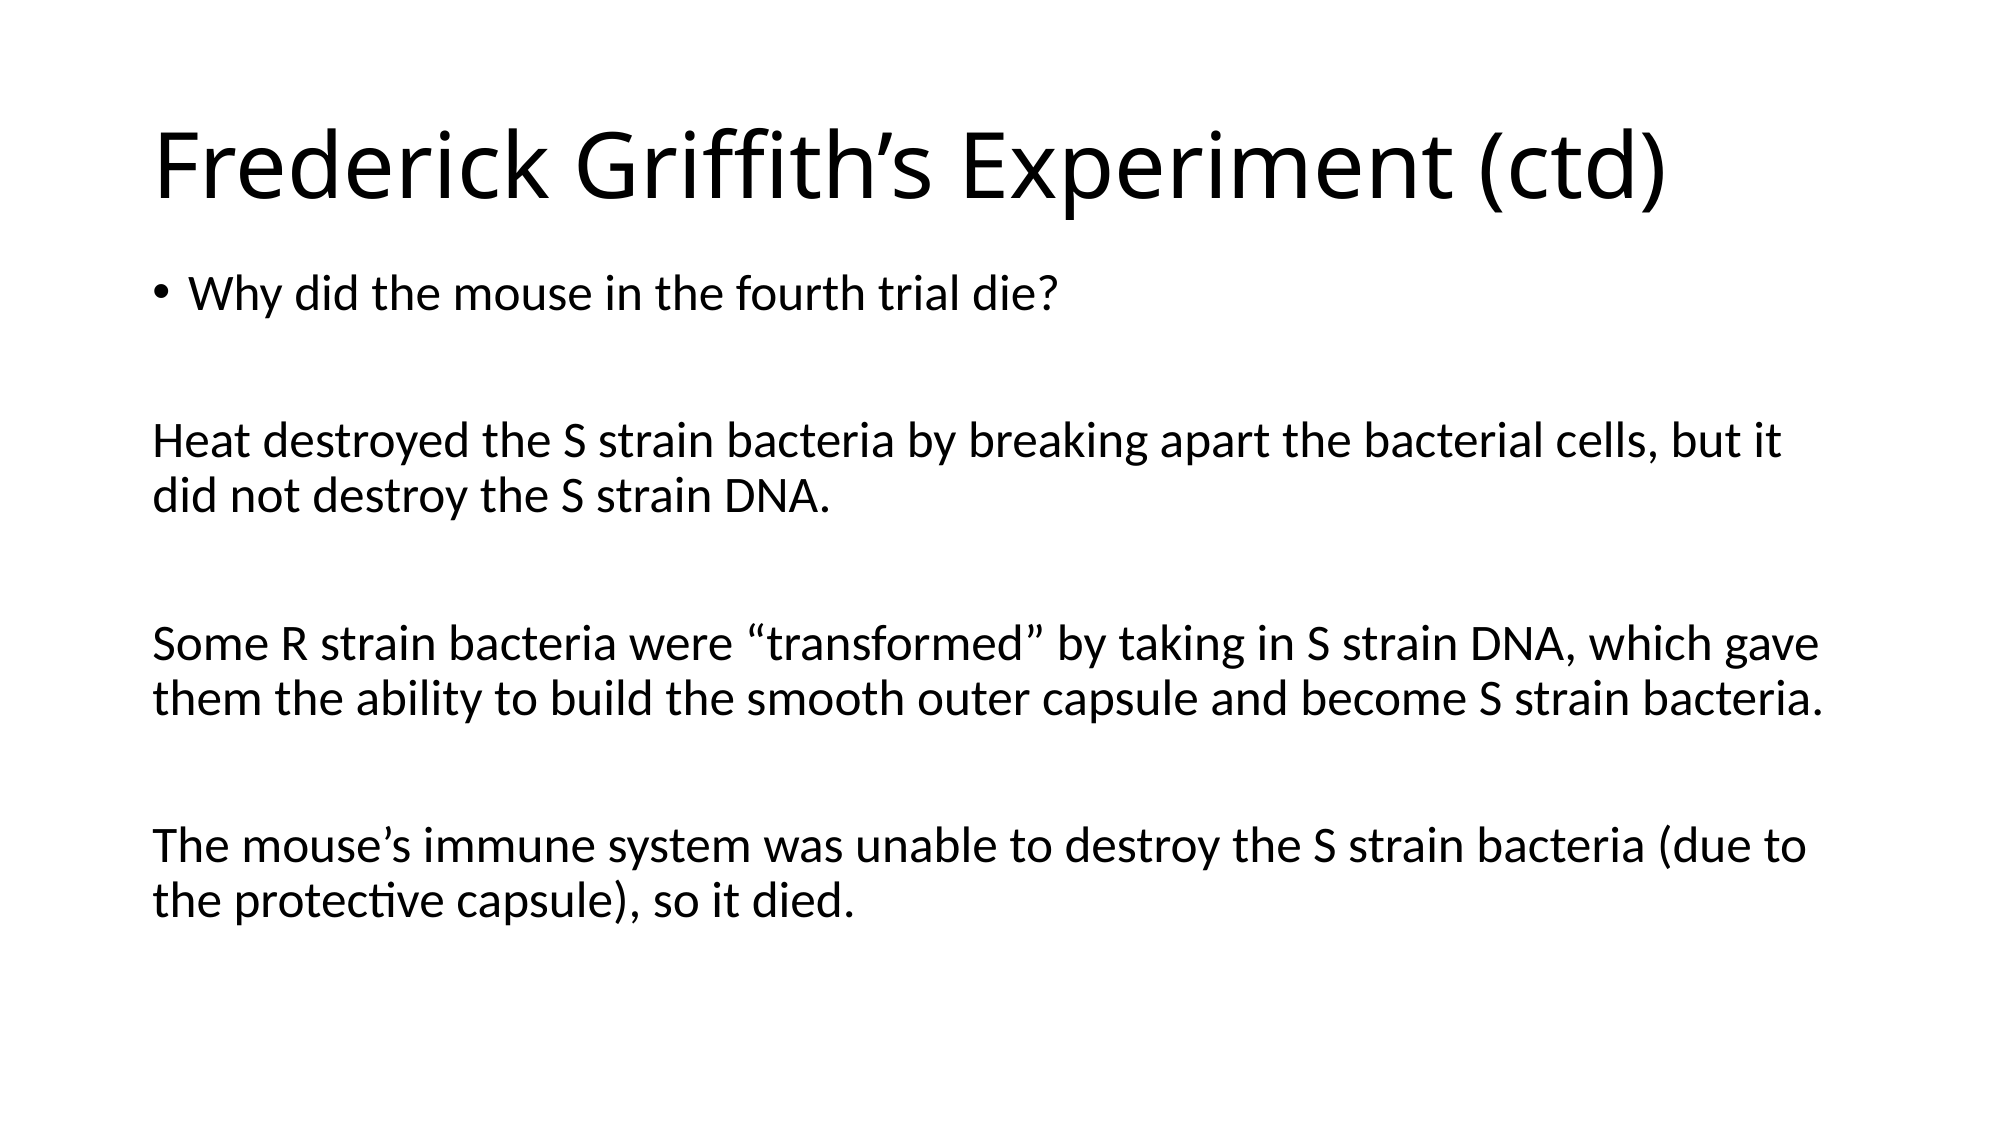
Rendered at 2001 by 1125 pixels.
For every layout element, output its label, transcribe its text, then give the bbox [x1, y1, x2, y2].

list Why did the mouse in the fourth trial die? Heat destroyed the S strain bacteria by breaking apart the bacterial cells, but it did not destroy the S strain DNA. Some R strain bacteria were “transformed” by taking in S strain DNA, which gave them the ability to build the smooth outer capsule and become S strain bacteria. The mouse’s immune system was unable to destroy the S strain bacteria (due to the protective capsule), so it died. [137, 258, 1863, 973]
title Frederick Griffith’s Experiment (ctd) [137, 59, 1863, 258]
